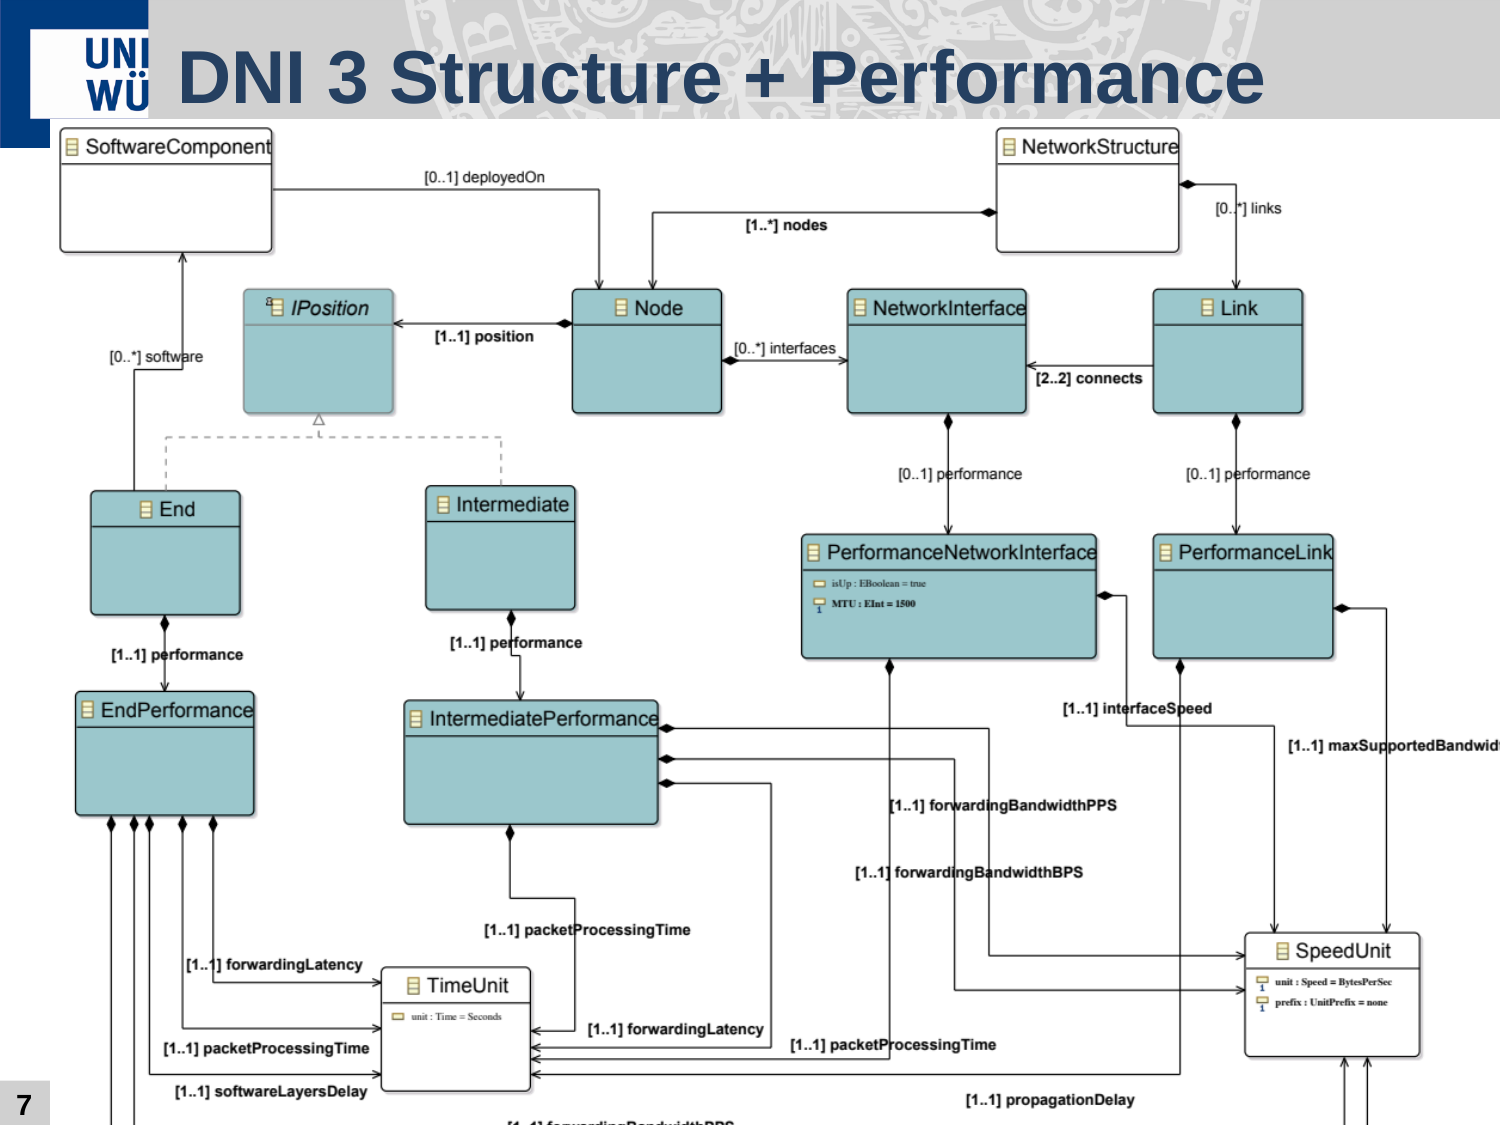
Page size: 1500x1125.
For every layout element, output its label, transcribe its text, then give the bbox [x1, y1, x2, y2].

text_box 7 Piotr & Maximilian [1, 1079, 44, 1125]
title DNI 3 Structure + Performance [162, 38, 1500, 109]
picture [0, 0, 1500, 1125]
